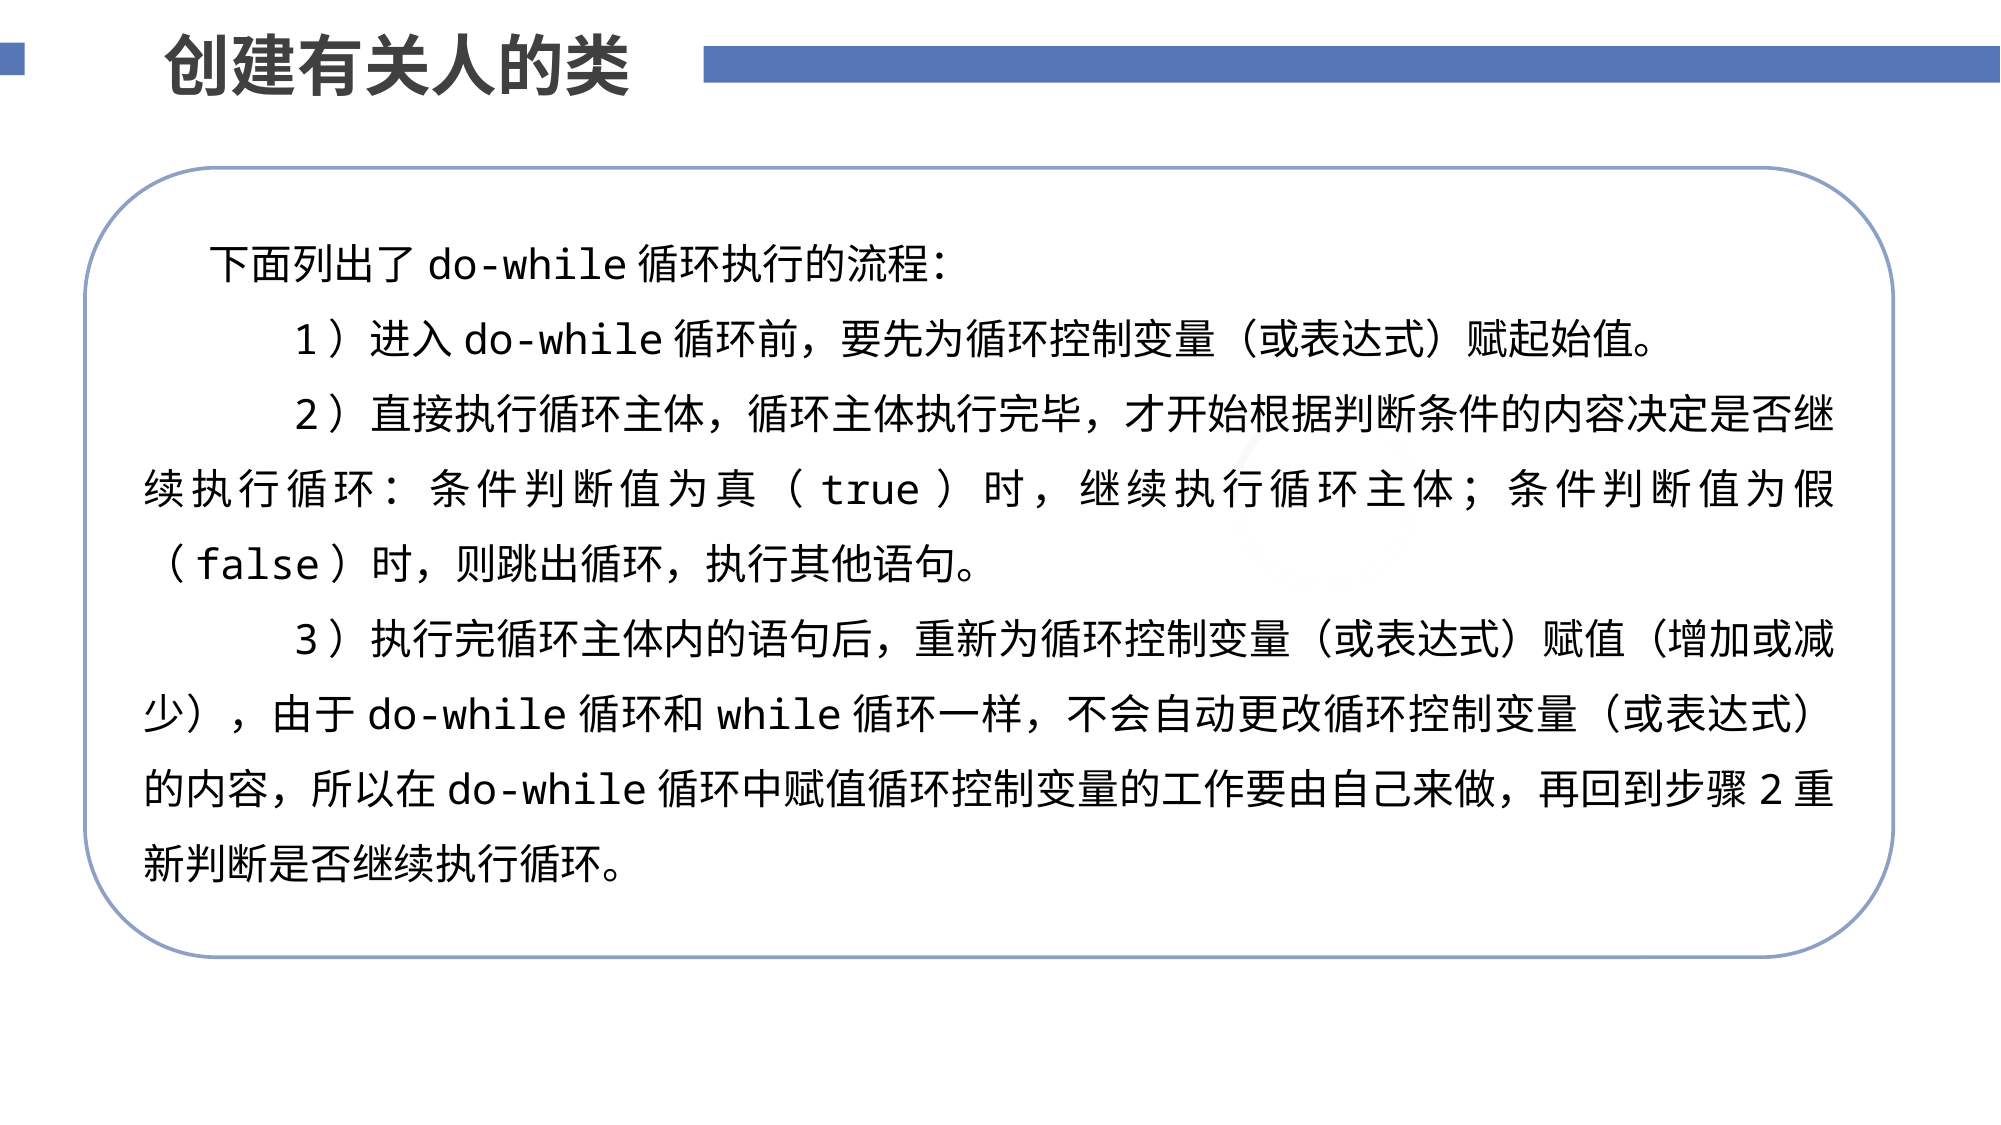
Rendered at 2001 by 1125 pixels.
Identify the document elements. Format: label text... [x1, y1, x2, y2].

text_box 创建有关人的类 [163, 23, 632, 104]
text_box [702, 45, 2000, 84]
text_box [1234, 407, 1413, 587]
text_box [0, 41, 26, 76]
text_box 下面列出了do-while循环执行的流程： 1）进入do-while循环前，要先为循环控制变量（或表达式）赋起始值。 2）直接执行循环主体，循环主体执行完毕，才开始根据判断条件的内容决定是否继续执行循环：条件判断值为真（true）时，继续执行循环主体；条件判断值为假（false）时，则跳出循环，执行其他语句。 3）执行完循环主体内的语句后，重新为循环控制变量（或表达式）赋值（增加或减少），由于do-while循环和while循环一样，不会自动更改循环控制变量（或表达式）的内容，所以在do-while循环中赋值循环控制变量的工作要由自己来做，再回到步骤2重新判断是否继续执行循环。 [143, 937, 1836, 964]
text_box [1451, 385, 1820, 591]
text_box [83, 166, 1895, 959]
